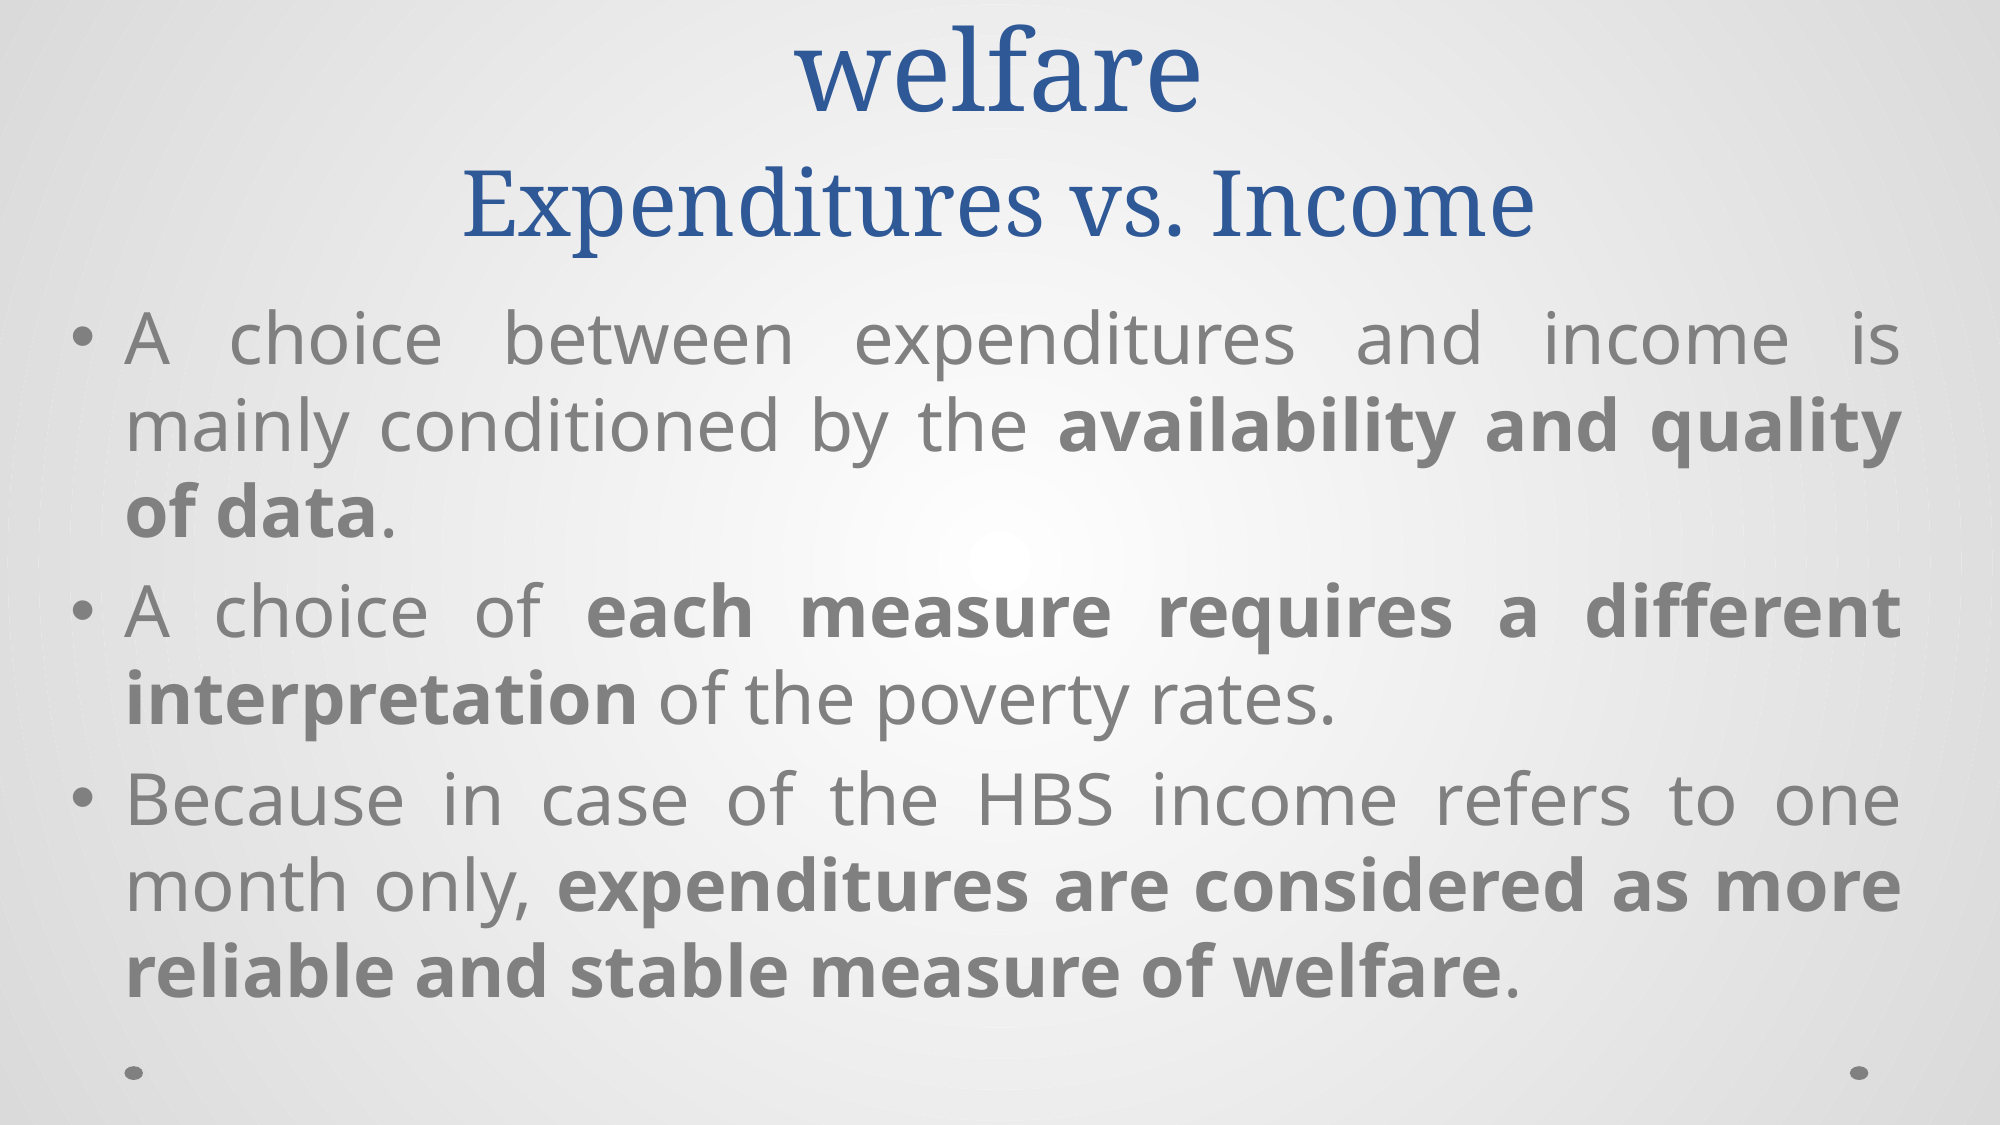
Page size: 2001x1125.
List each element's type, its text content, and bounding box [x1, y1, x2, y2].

title Measures of the economic welfare Expenditures vs. Income [99, 0, 1900, 263]
list A choice between expenditures and income is mainly conditioned by the availability and quality of data. A choice of each measure requires a different interpretation of the poverty rates. Because in case of the HBS income refers to one month only, expenditures are considered as more reliable and stable measure of welfare. [55, 285, 1918, 1027]
